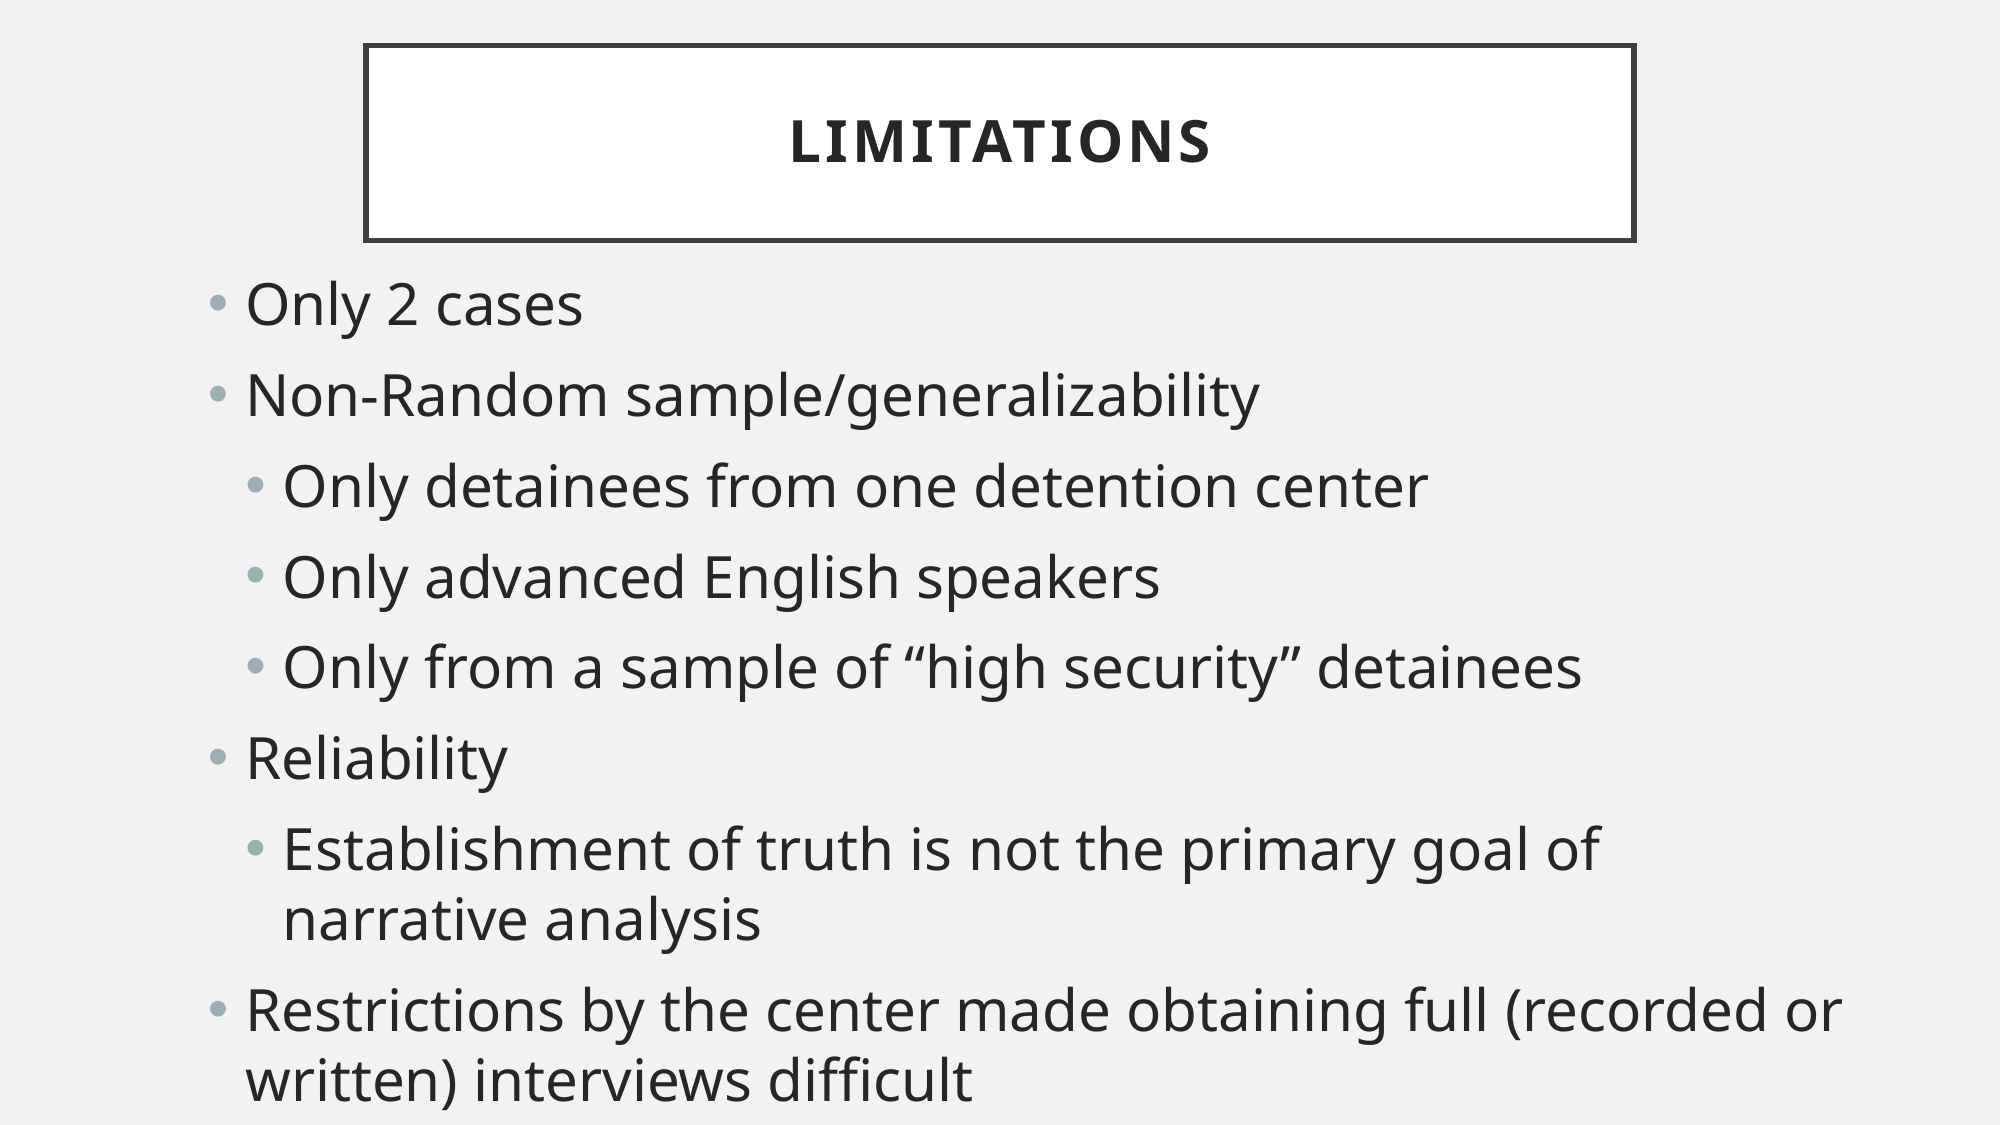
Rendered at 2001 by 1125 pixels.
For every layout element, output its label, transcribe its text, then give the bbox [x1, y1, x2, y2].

title Limitations [363, 43, 1637, 243]
list Only 2 cases Non-Random sample/generalizability Only detainees from one detention center Only advanced English speakers Only from a sample of “high security” detainees Reliability Establishment of truth is not the primary goal of narrative analysis Restrictions by the center made obtaining full (recorded or written) interviews difficult [192, 259, 1870, 1050]
